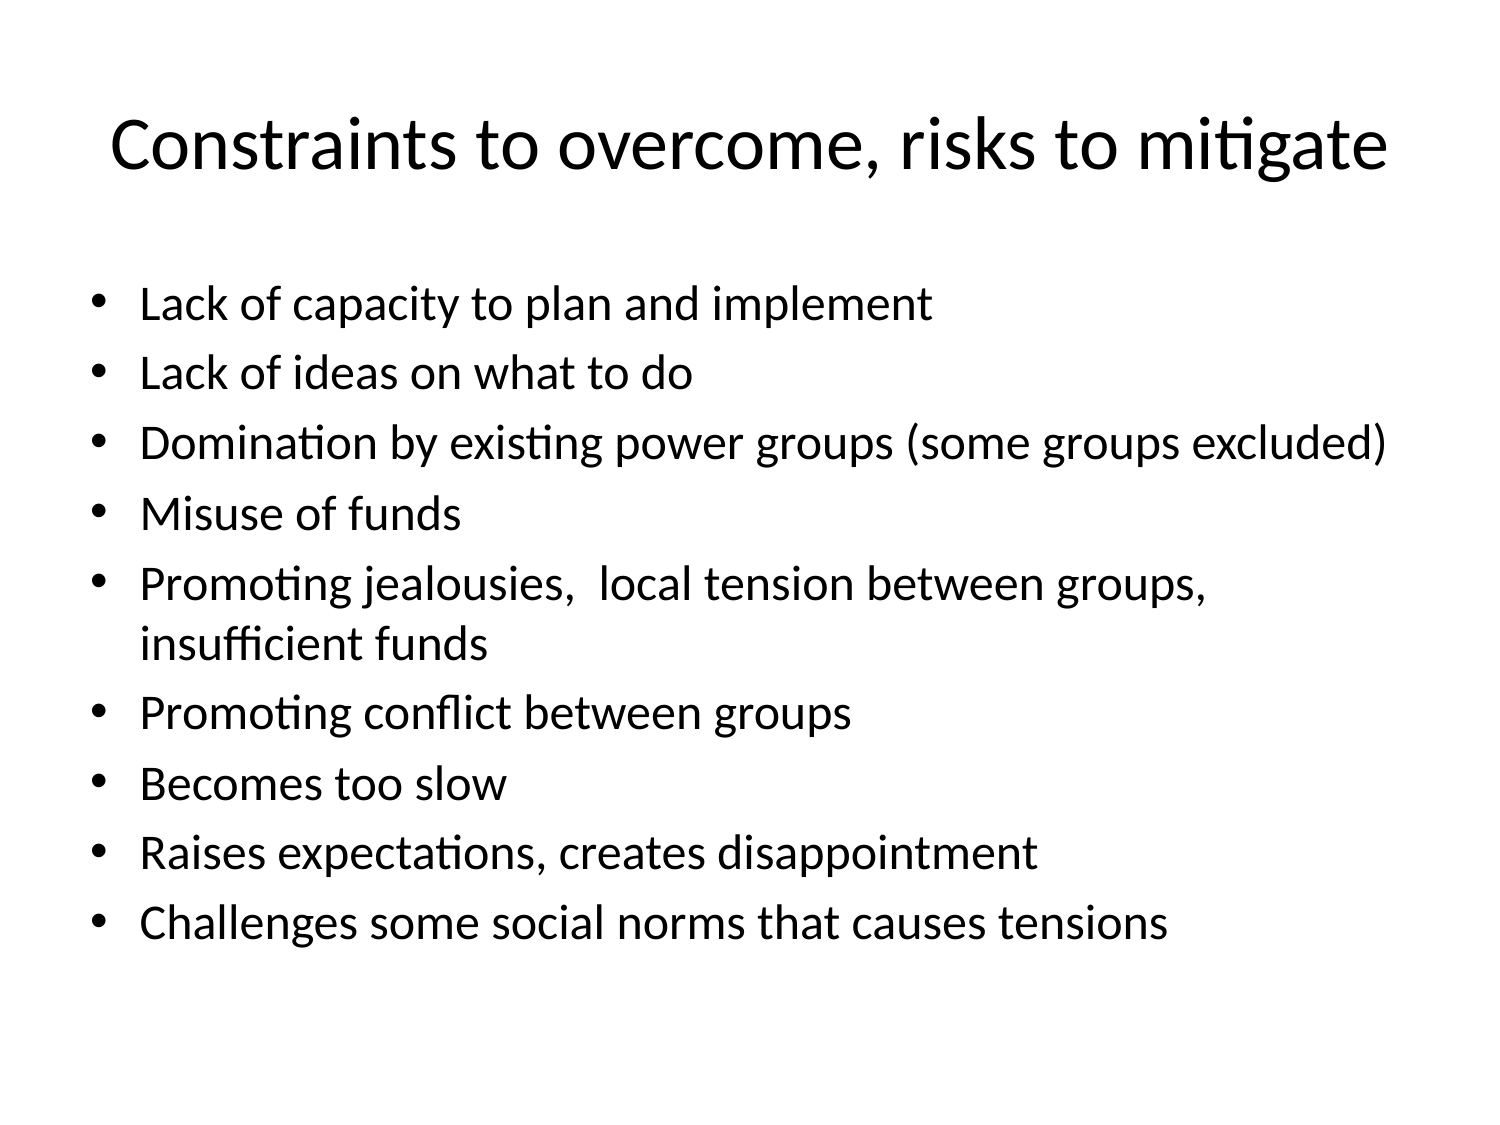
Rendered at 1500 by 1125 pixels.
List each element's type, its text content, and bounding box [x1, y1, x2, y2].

title Constraints to overcome, risks to mitigate [75, 45, 1425, 233]
list Lack of capacity to plan and implement Lack of ideas on what to do Domination by existing power groups (some groups excluded) Misuse of funds Promoting jealousies, local tension between groups, insufficient funds Promoting conflict between groups Becomes too slow Raises expectations, creates disappointment Challenges some social norms that causes tensions [75, 262, 1425, 1005]
